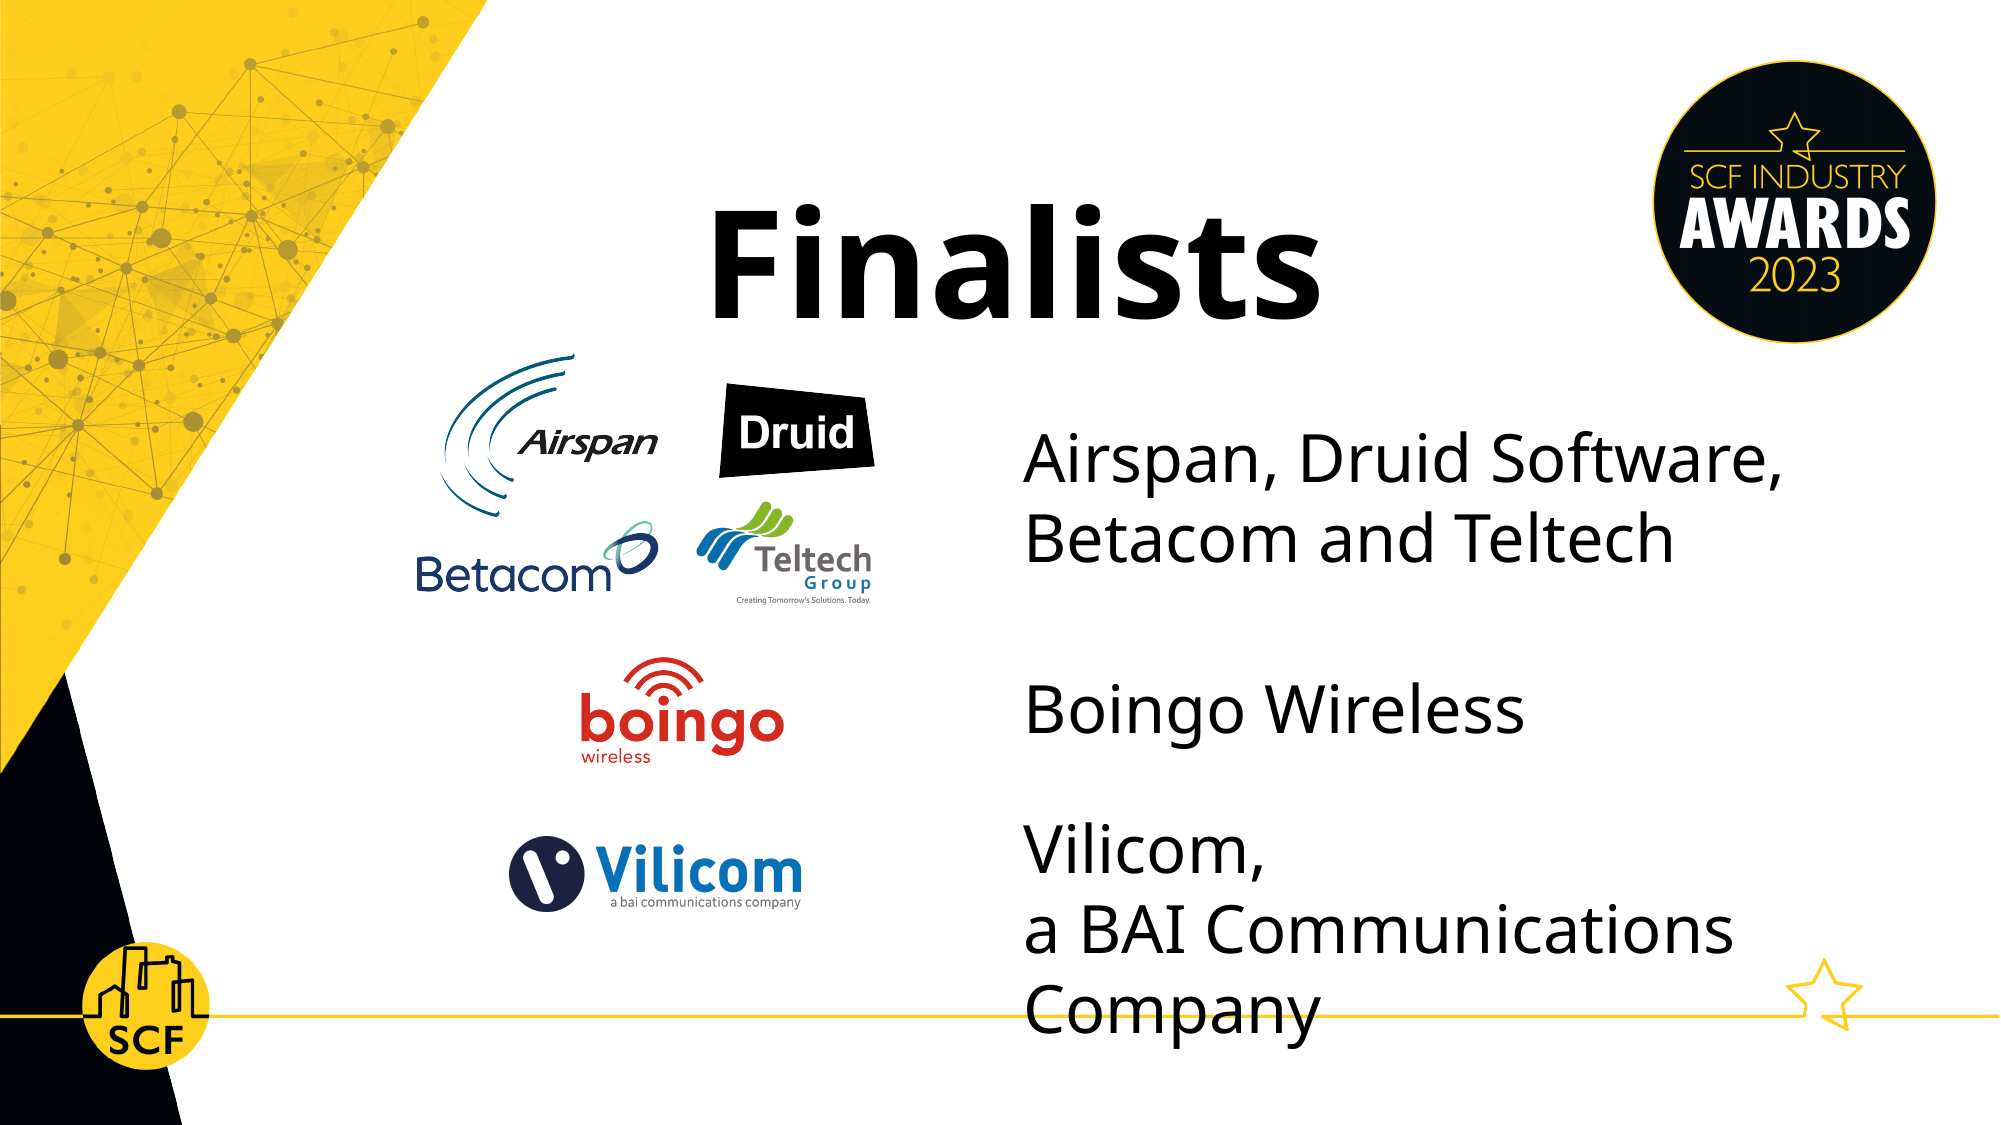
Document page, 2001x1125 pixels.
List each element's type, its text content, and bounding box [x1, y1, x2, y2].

text_box Finalists [632, 160, 1396, 338]
text_box Boingo Wireless [1008, 659, 1903, 772]
text_box Airspan, Druid Software, Betacom and Teltech [1008, 408, 1812, 595]
text_box Vilicom, a BAI Communications Company [1008, 799, 1935, 912]
picture [0, 0, 2000, 1125]
